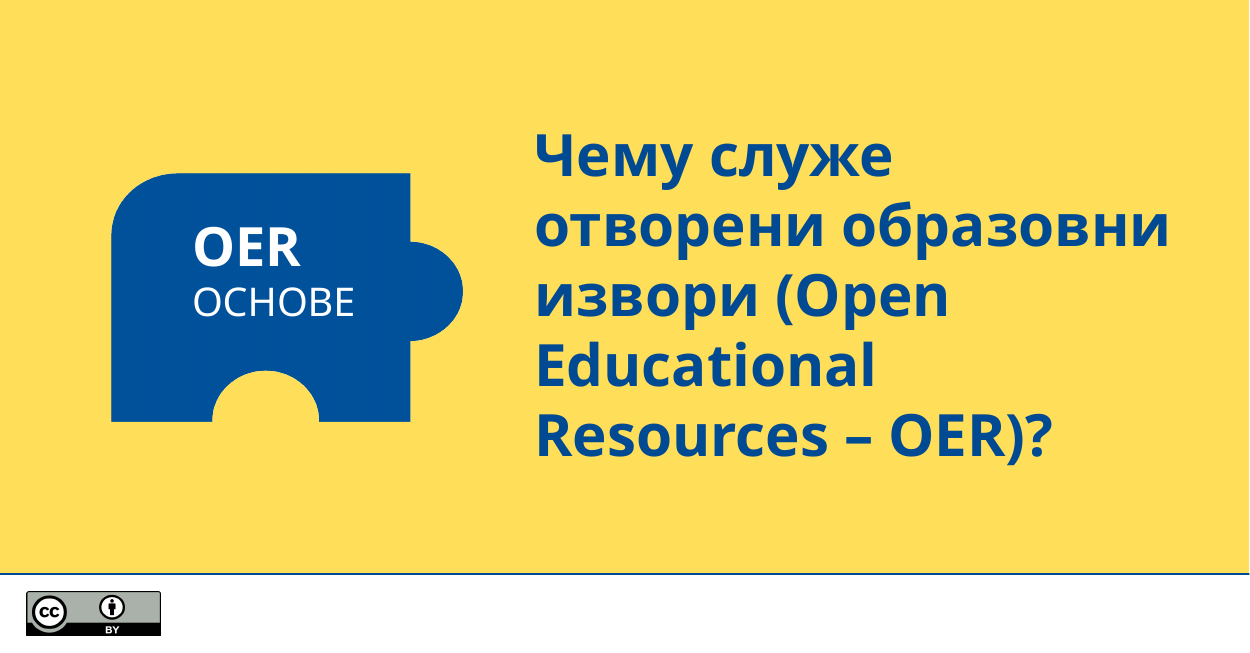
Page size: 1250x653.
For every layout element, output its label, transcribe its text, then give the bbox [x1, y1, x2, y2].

text_box OER ОСНОВЕ [468, 199, 718, 337]
picture [25, 591, 161, 636]
text_box Чему служе отворени образовни извори (Open Educational Resources – OER)? [522, 105, 1198, 480]
picture [111, 173, 463, 422]
text_box [0, 581, 1250, 653]
